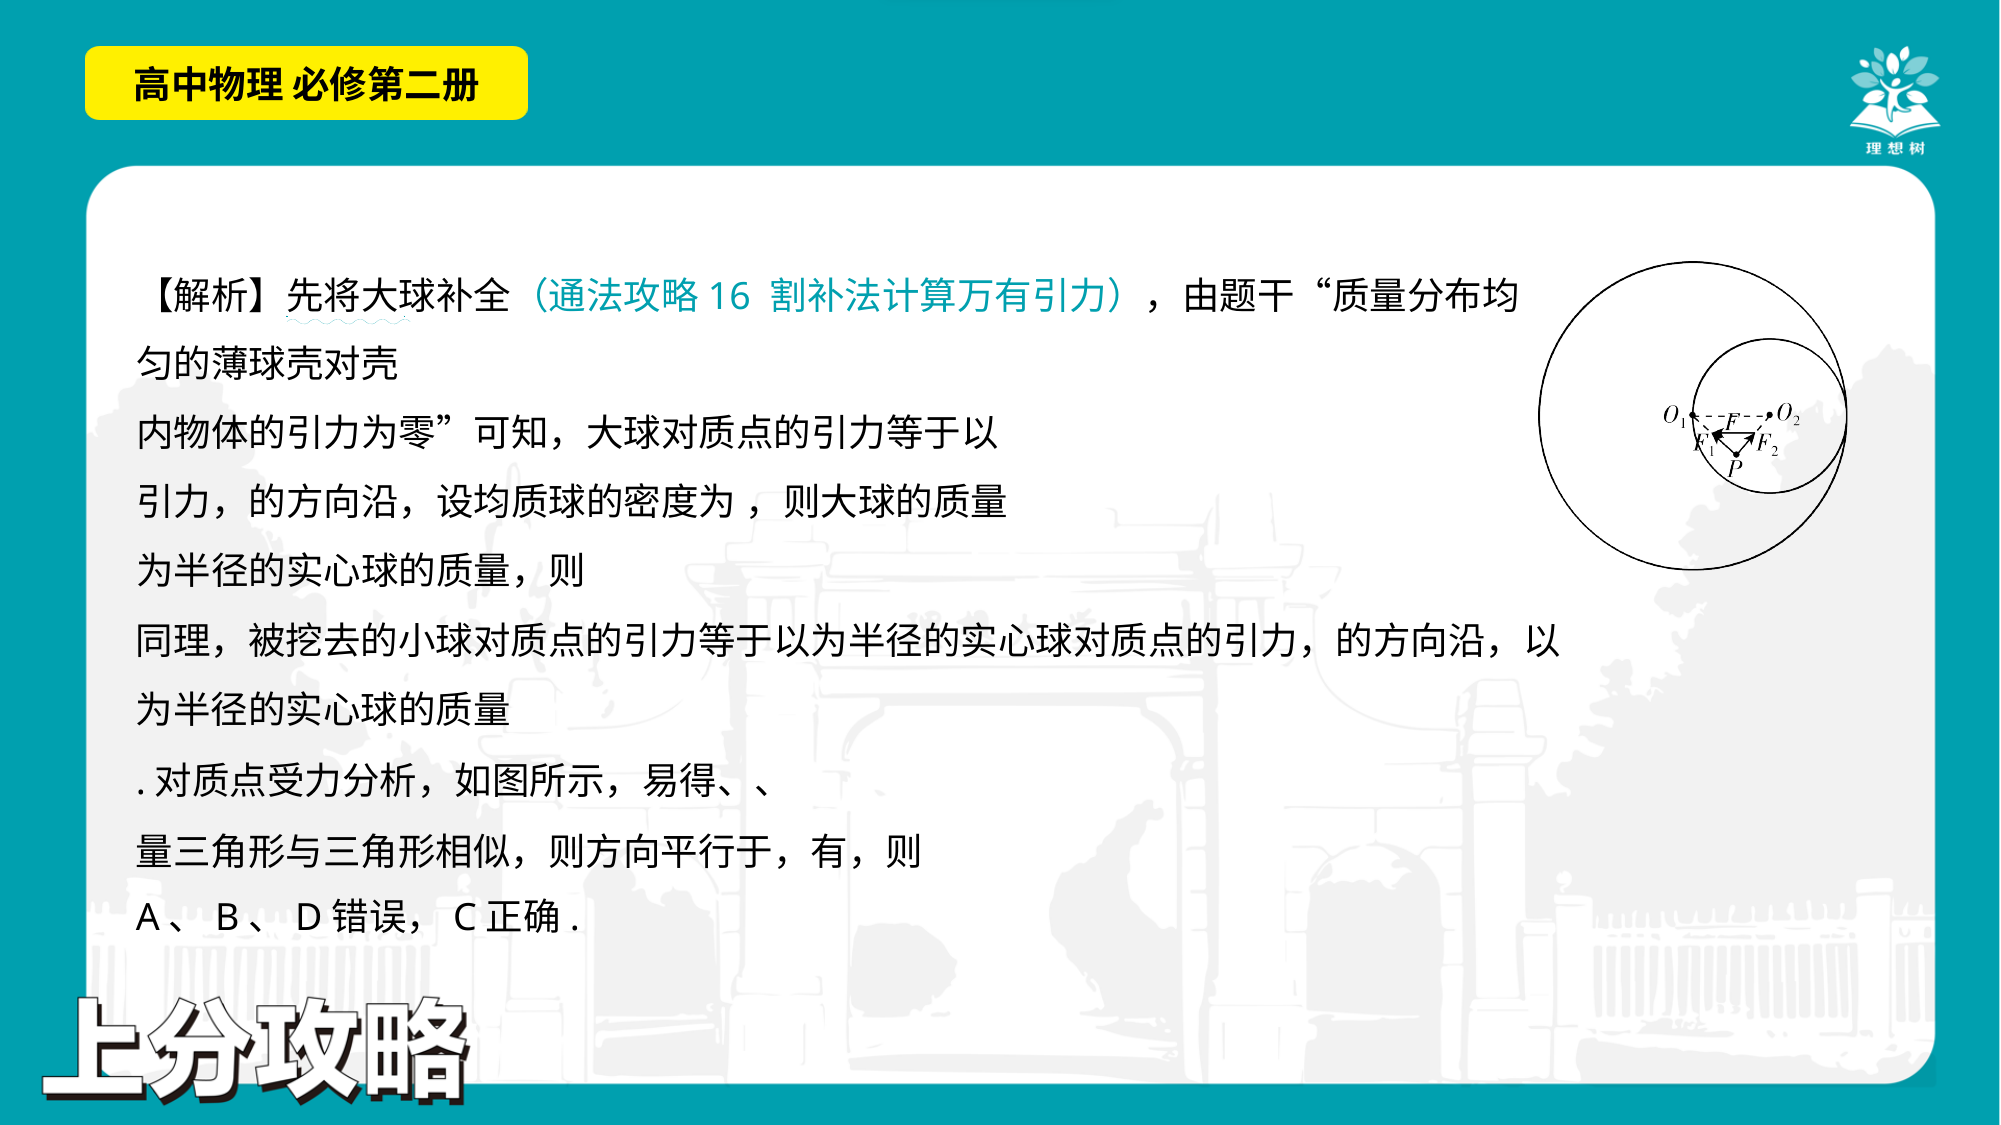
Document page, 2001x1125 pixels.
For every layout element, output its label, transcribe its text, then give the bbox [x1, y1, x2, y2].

picture [0, 0, 2000, 1125]
text_box . . [285, 247, 512, 318]
